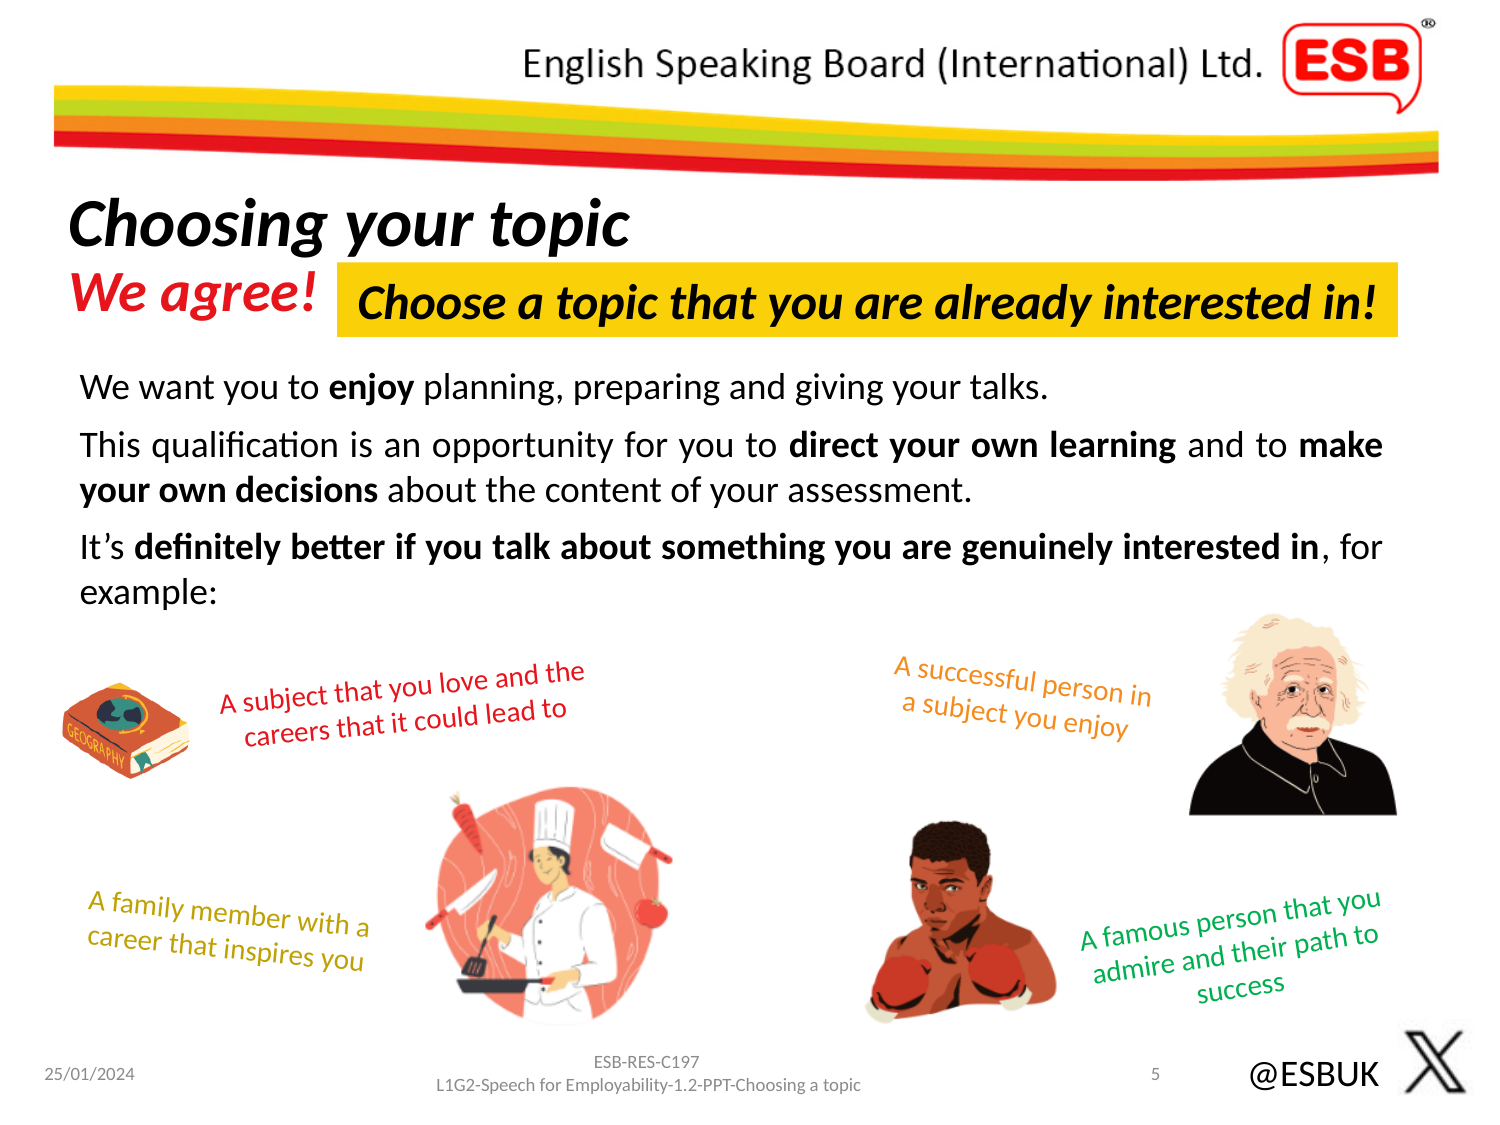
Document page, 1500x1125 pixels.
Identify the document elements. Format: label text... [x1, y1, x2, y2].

picture [1165, 604, 1414, 824]
text_box A family member with a career that inspires you [30, 867, 409, 991]
picture [857, 811, 1069, 1030]
picture [1397, 1019, 1478, 1106]
picture [49, 680, 201, 784]
title Choosing your topic We agree! [53, 172, 1347, 338]
picture [409, 781, 693, 1043]
text_box A successful person in a subject you enjoy [867, 635, 1165, 758]
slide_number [29, 1042, 367, 1103]
picture [0, 0, 1500, 189]
text_box A famous person that you admire and their path to success [1049, 863, 1437, 1040]
text_box Choose a topic that you are already interested in! [337, 262, 1398, 337]
footer ESB-RES-C197 L1G2-Speech for Employability-1.2-PPT-Choosing a topic [395, 1042, 902, 1103]
text_box We want you to enjoy planning, preparing and giving your talks. This qualification is an opportunity for you to direct your own learning and to make your own decisions about the content of your assessment. It’s definitely better if you talk about something you are genuinely interested in, for example: [64, 354, 1398, 678]
text_box A subject that you love and the careers that it could lead to [195, 639, 627, 765]
slide_number 5 [930, 1042, 1176, 1103]
